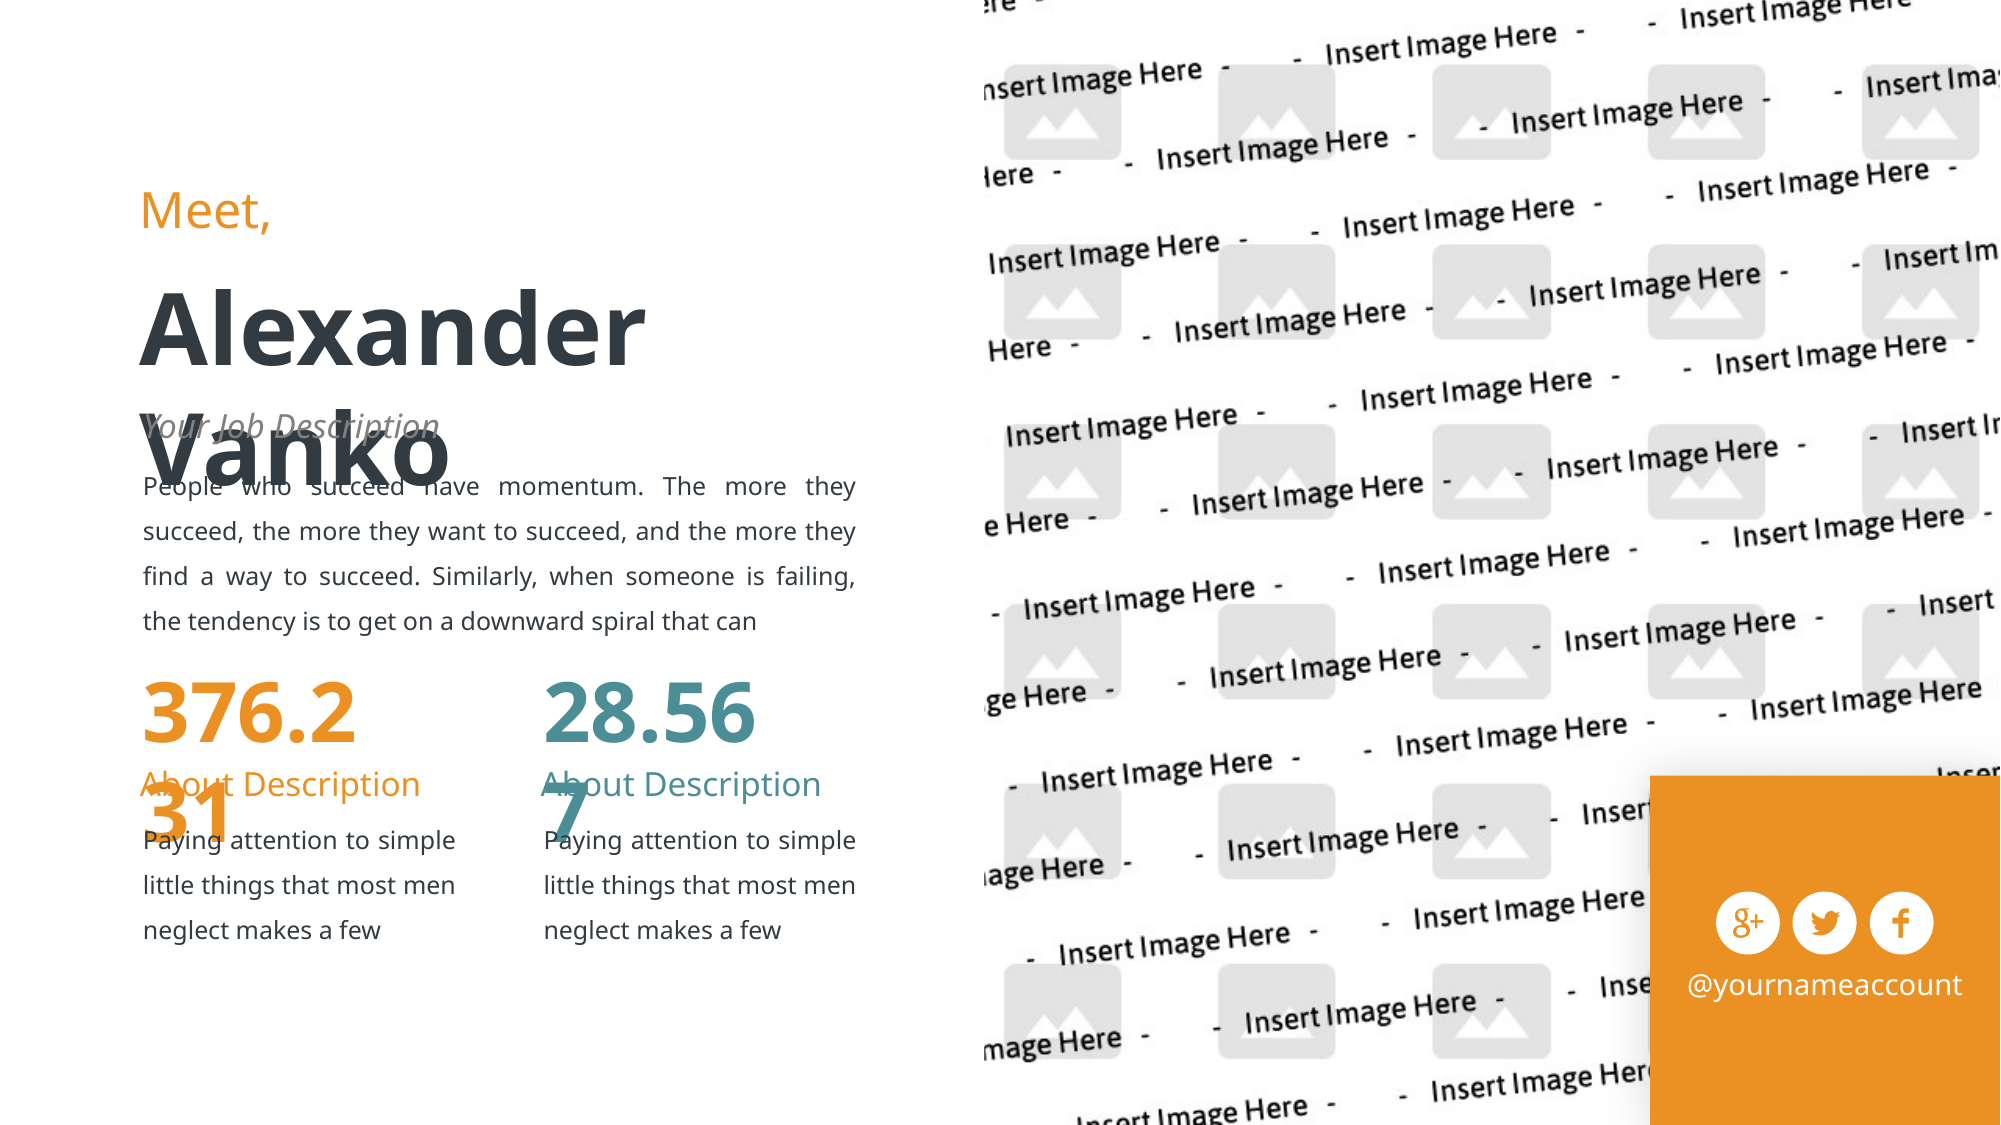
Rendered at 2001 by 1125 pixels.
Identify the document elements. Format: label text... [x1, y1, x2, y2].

text_box About Description [525, 755, 872, 811]
text_box Alexander Vanko [125, 258, 931, 513]
text_box Meet, [125, 171, 931, 246]
text_box Paying attention to simple little things that most men neglect makes a few [128, 802, 472, 952]
text_box People who succeed have momentum. The more they succeed, the more they want to succeed, and the more they find a way to succeed. Similarly, when someone is failing, the tendency is to get on a downward spiral that can [128, 447, 872, 643]
text_box Your Job Description [128, 378, 731, 453]
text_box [1716, 891, 1934, 955]
text_box About Description [125, 755, 472, 811]
picture [984, 0, 2000, 1125]
text_box 28.567 [528, 651, 817, 755]
text_box Paying attention to simple little things that most men neglect makes a few [528, 802, 872, 952]
text_box 376.231 [128, 651, 416, 755]
